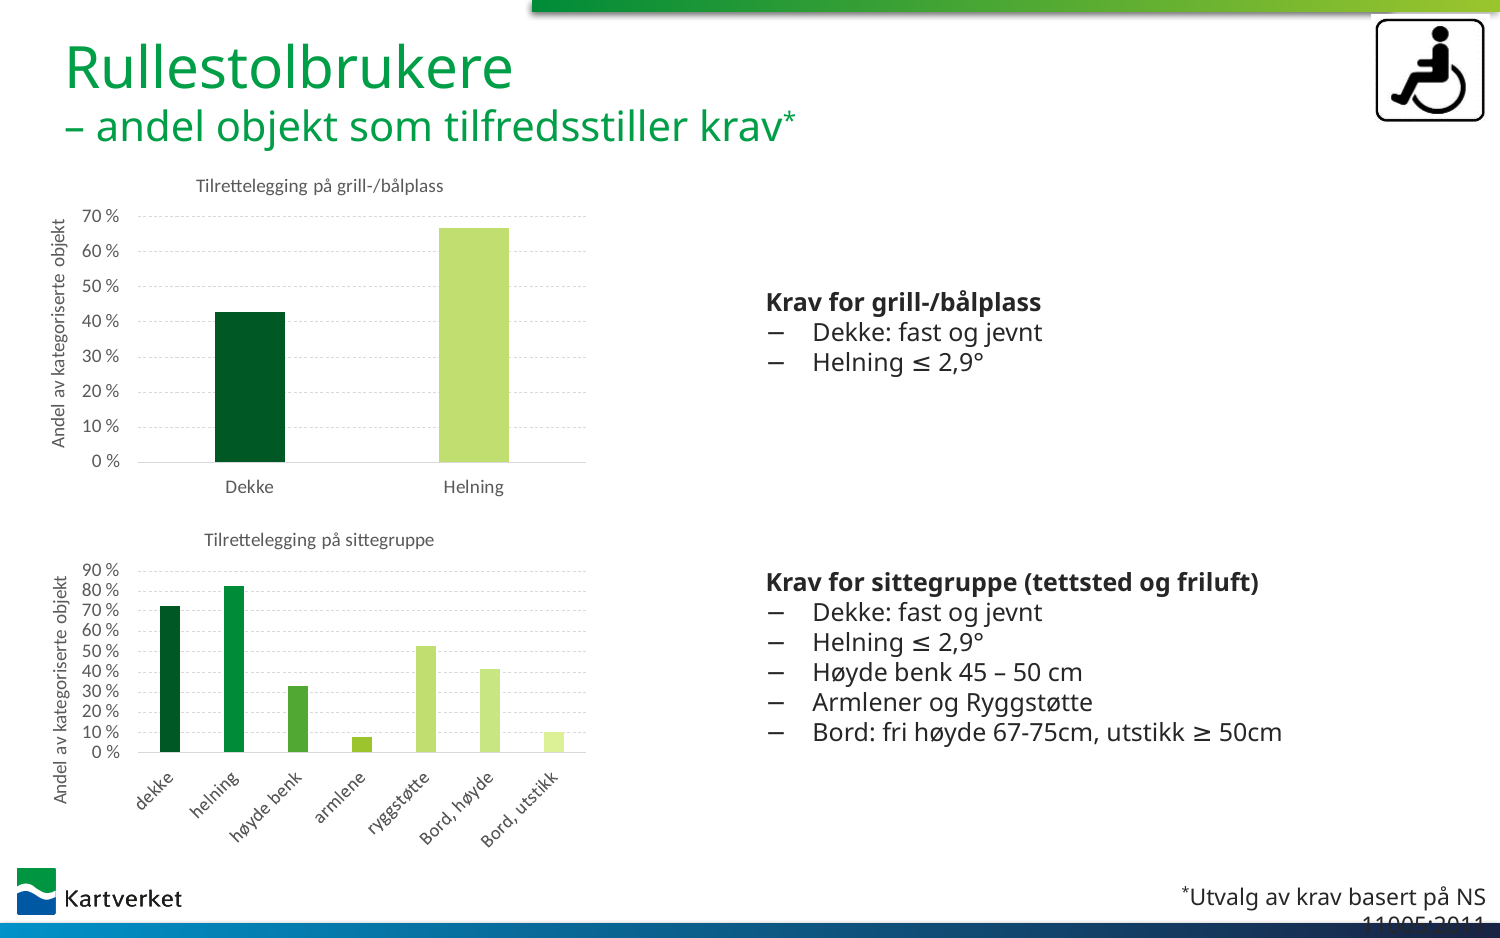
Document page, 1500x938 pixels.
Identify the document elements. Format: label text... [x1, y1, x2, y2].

picture [41, 166, 597, 505]
text_box *Utvalg av krav basert på NS 11005:2011 [1068, 873, 1500, 938]
text_box Krav for sittegruppe (tettsted og friluft) Dekke: fast og jevnt Helning ≤ 2,9° Høyde benk 45 – 50 cm Armlener og Ryggstøtte Bord: fri høyde 67-75cm, utstikk ≥ 50cm [750, 559, 1500, 754]
text_box Krav for grill-/bålplass Dekke: fast og jevnt Helning ≤ 2,9° [750, 279, 1452, 384]
picture [1371, 13, 1491, 127]
picture [41, 520, 597, 859]
text_box Rullestolbrukere – andel objekt som tilfredsstiller krav* [49, 14, 1431, 158]
